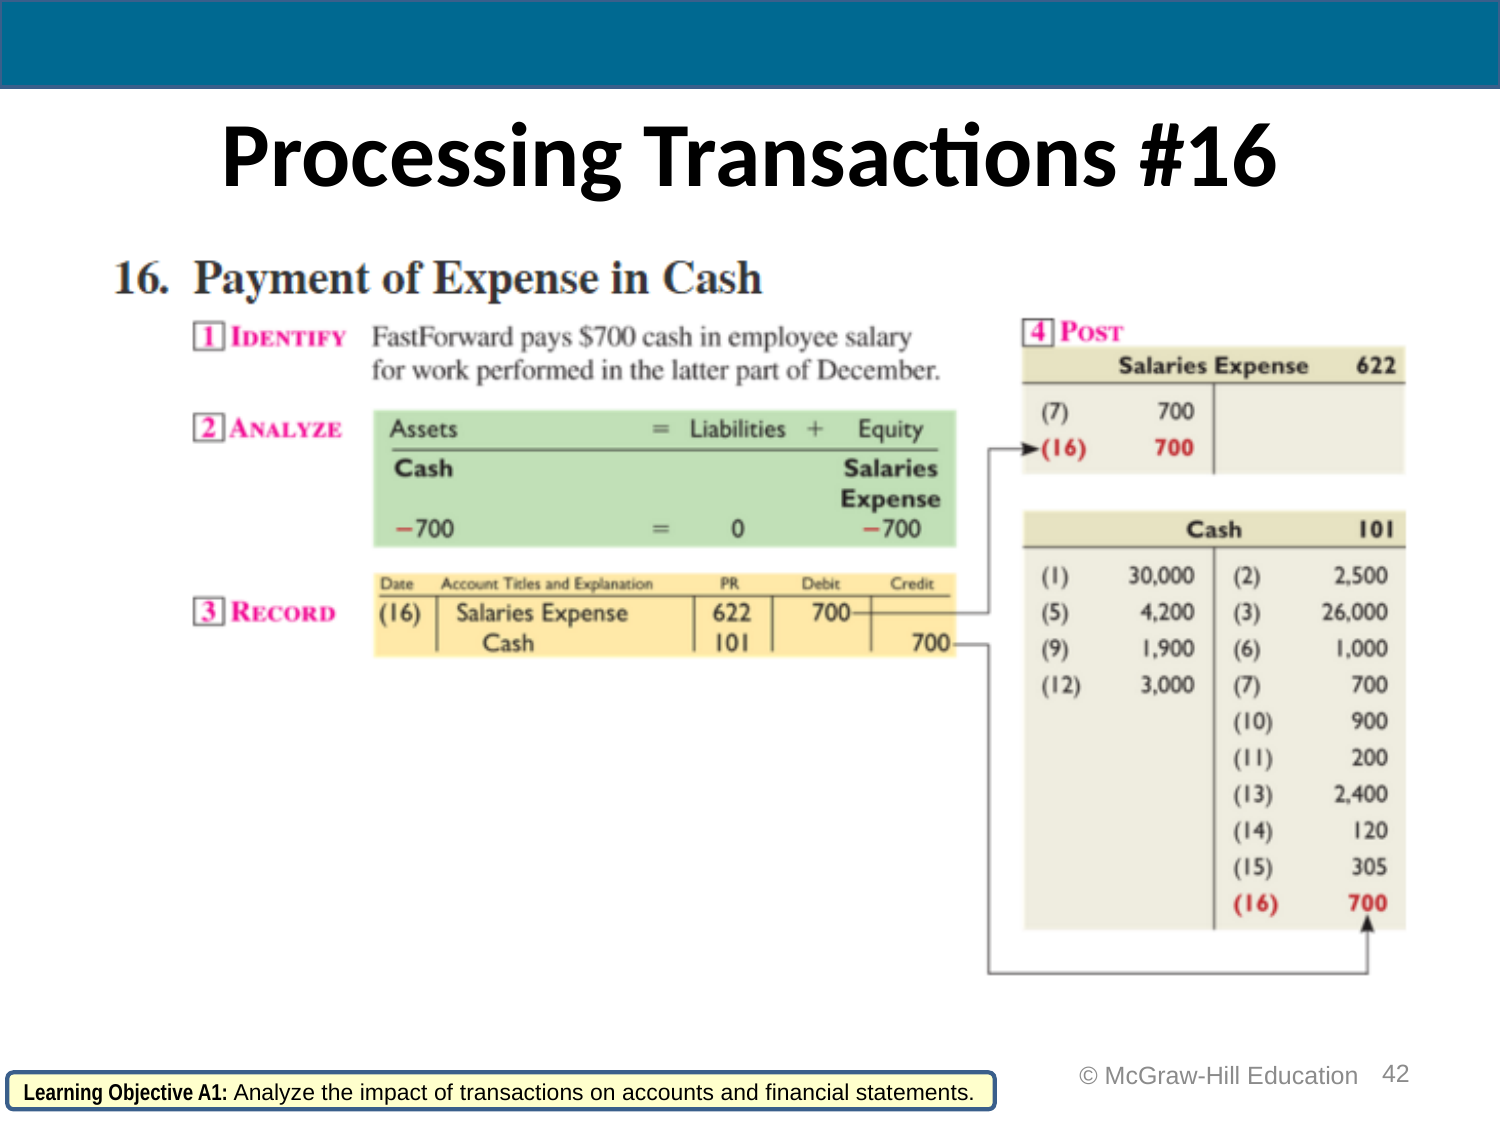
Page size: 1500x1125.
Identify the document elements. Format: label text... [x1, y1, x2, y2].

slide_number 42 [1074, 1042, 1425, 1103]
text_box [0, 0, 1500, 89]
text_box © McGraw-Hill Education [1057, 1052, 1413, 1090]
text_box Learning Objective A1: Analyze the impact of transactions on accounts and financial statements. [7, 1072, 995, 1110]
picture [60, 212, 1429, 994]
title Processing Transactions #16 [75, 89, 1425, 210]
